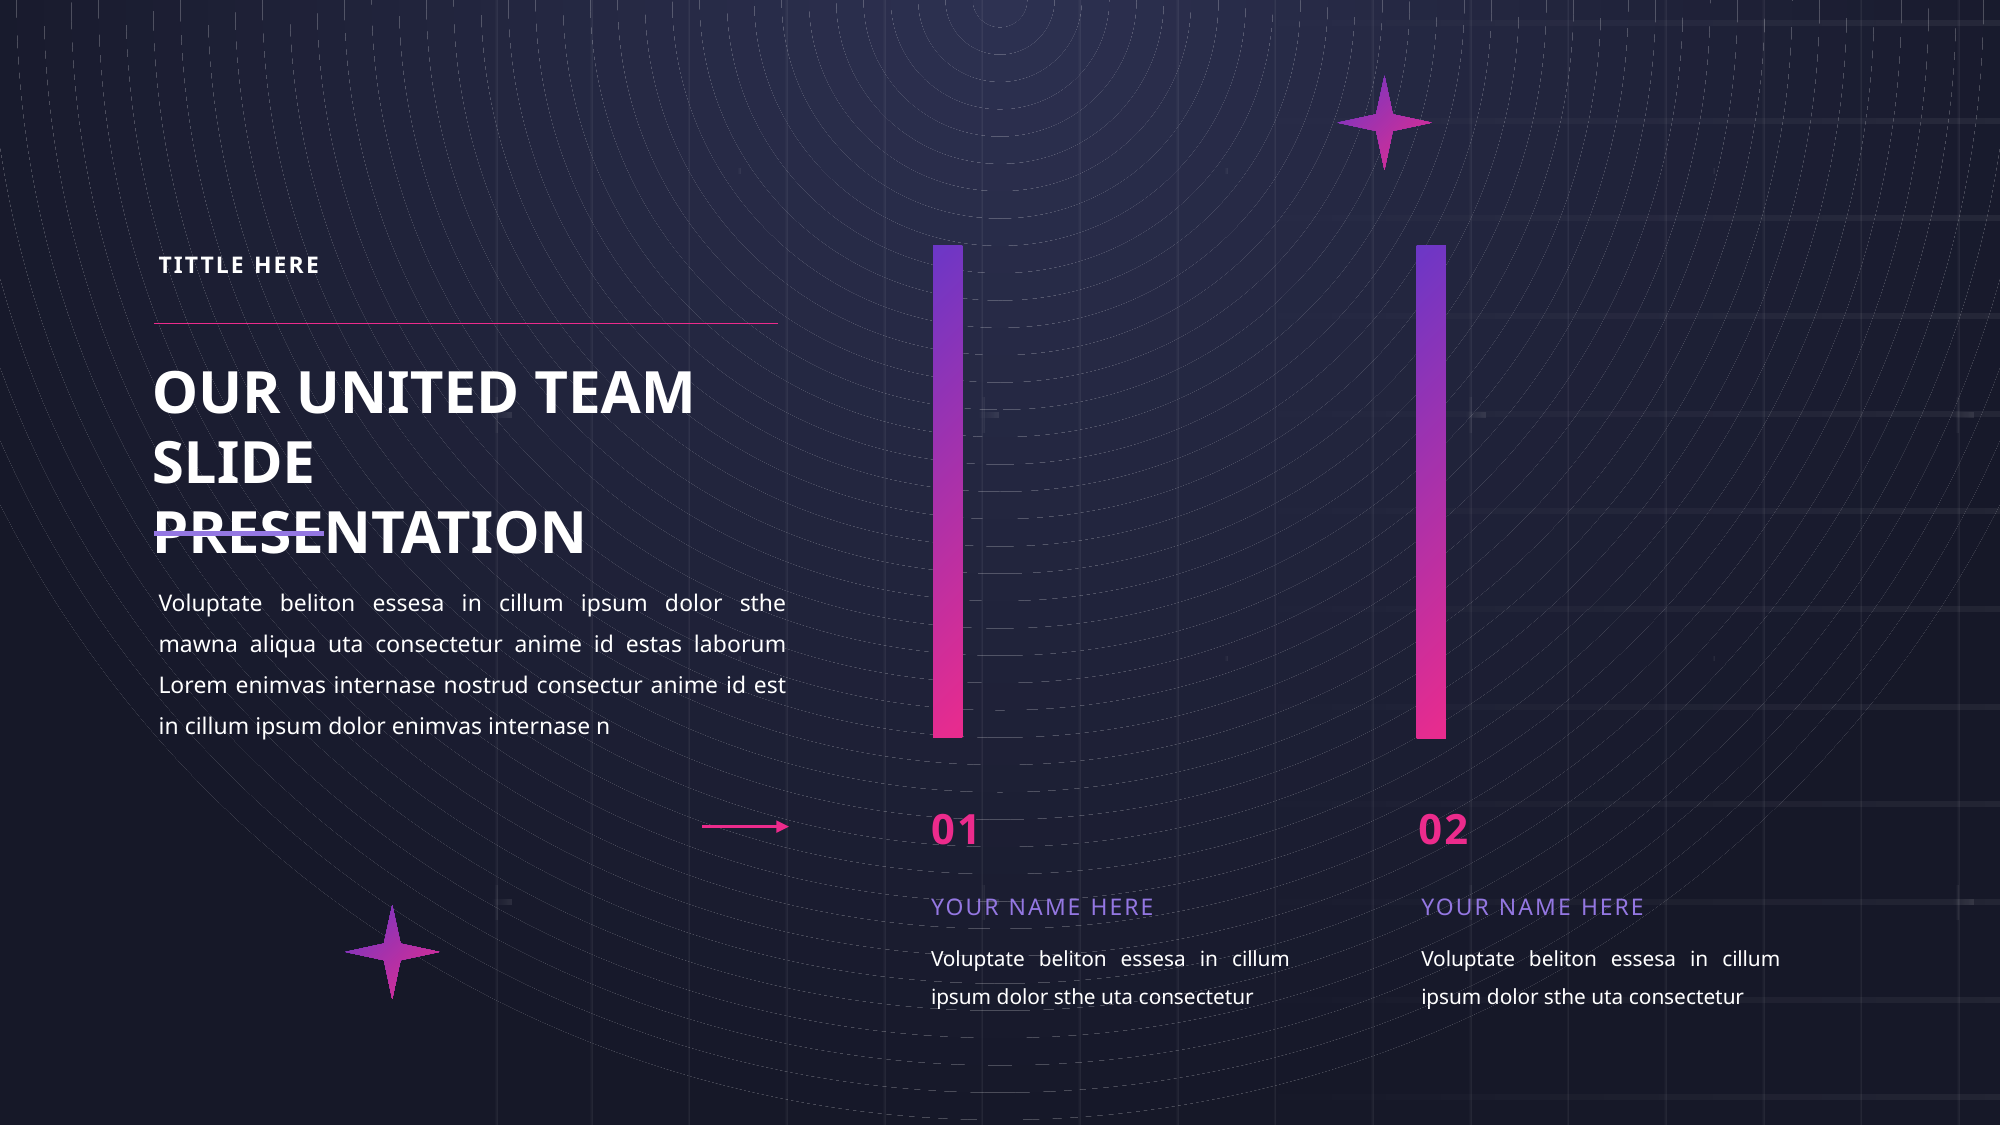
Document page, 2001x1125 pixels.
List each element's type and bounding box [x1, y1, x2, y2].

text_box [1337, 75, 1432, 170]
text_box [932, 244, 963, 739]
picture [1445, 245, 1832, 738]
text_box [345, 904, 440, 1000]
picture [962, 245, 1348, 738]
text_box [916, 795, 1843, 1014]
text_box [1416, 245, 1447, 739]
text_box [136, 242, 803, 745]
